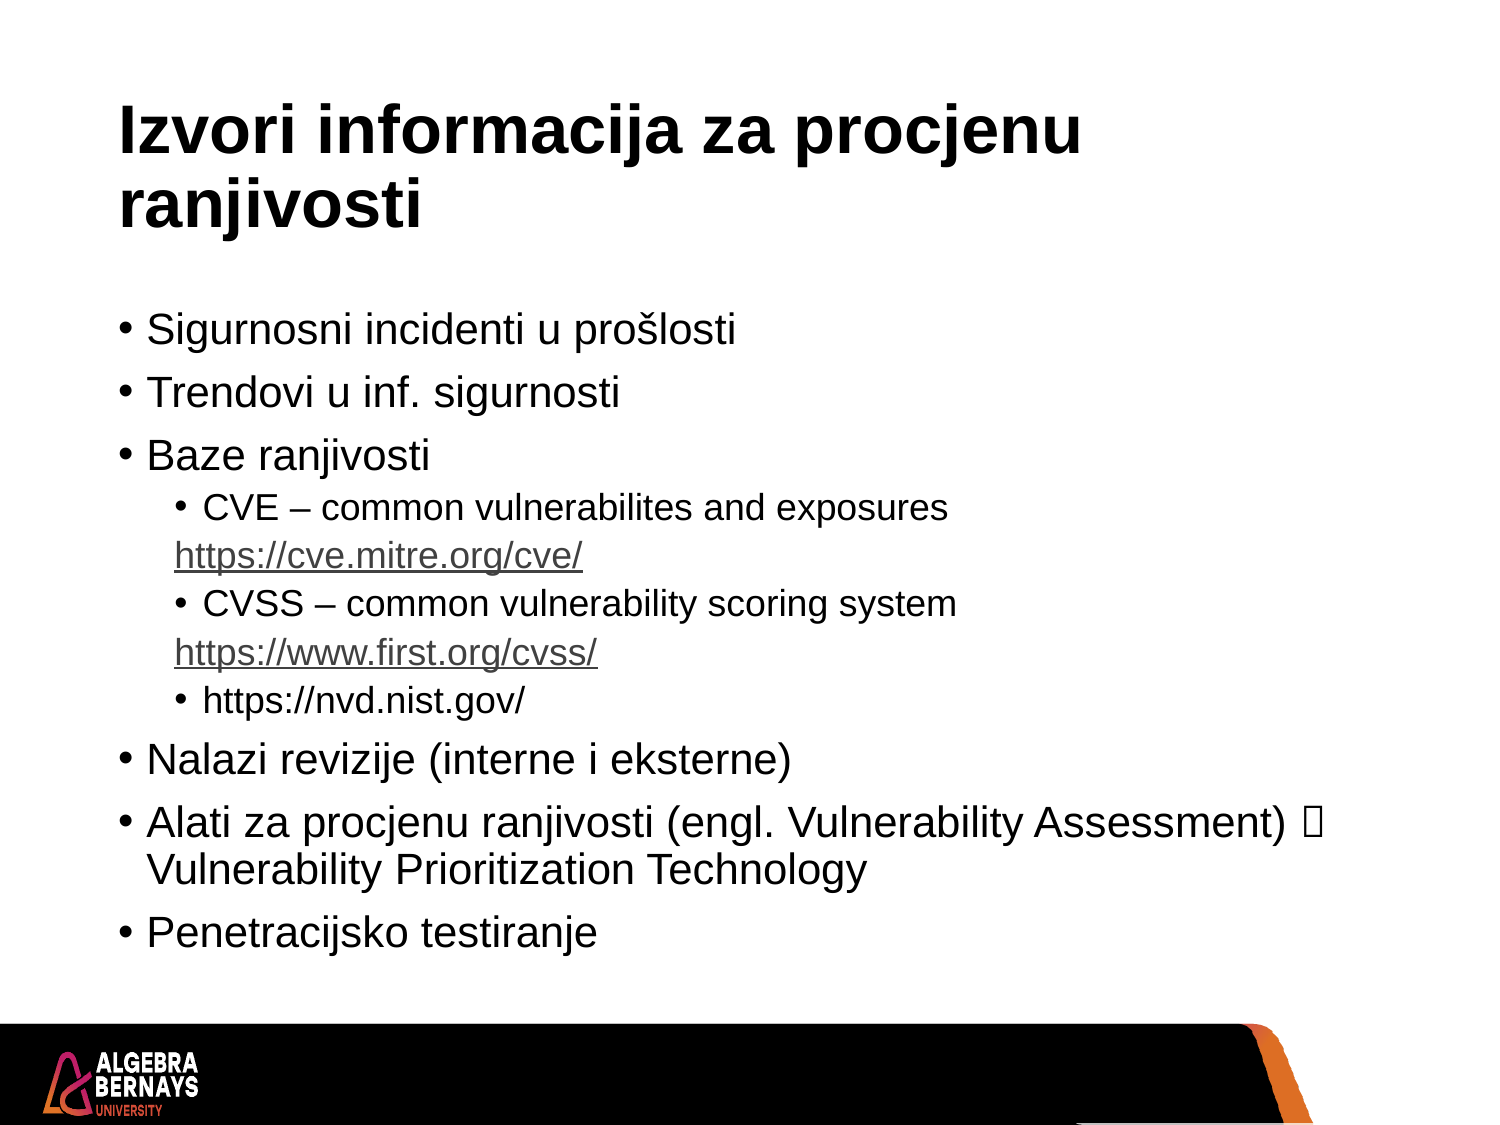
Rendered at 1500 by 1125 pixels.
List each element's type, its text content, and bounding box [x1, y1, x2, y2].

picture [0, 1023, 1468, 1125]
title Izvori informacija za procjenu ranjivosti [103, 59, 1397, 278]
list Sigurnosni incidenti u prošlosti Trendovi u inf. sigurnosti Baze ranjivosti CVE – common vulnerabilites and exposures https://cve.mitre.org/cve/ CVSS – common vulnerability scoring system https://www.first.org/cvss/ https://nvd.nist.gov/ Nalazi revizije (interne i eksterne) Alati za procjenu ranjivosti (engl. Vulnerability Assessment)  Vulnerability Prioritization Technology Penetracijsko testiranje [103, 299, 1397, 1014]
